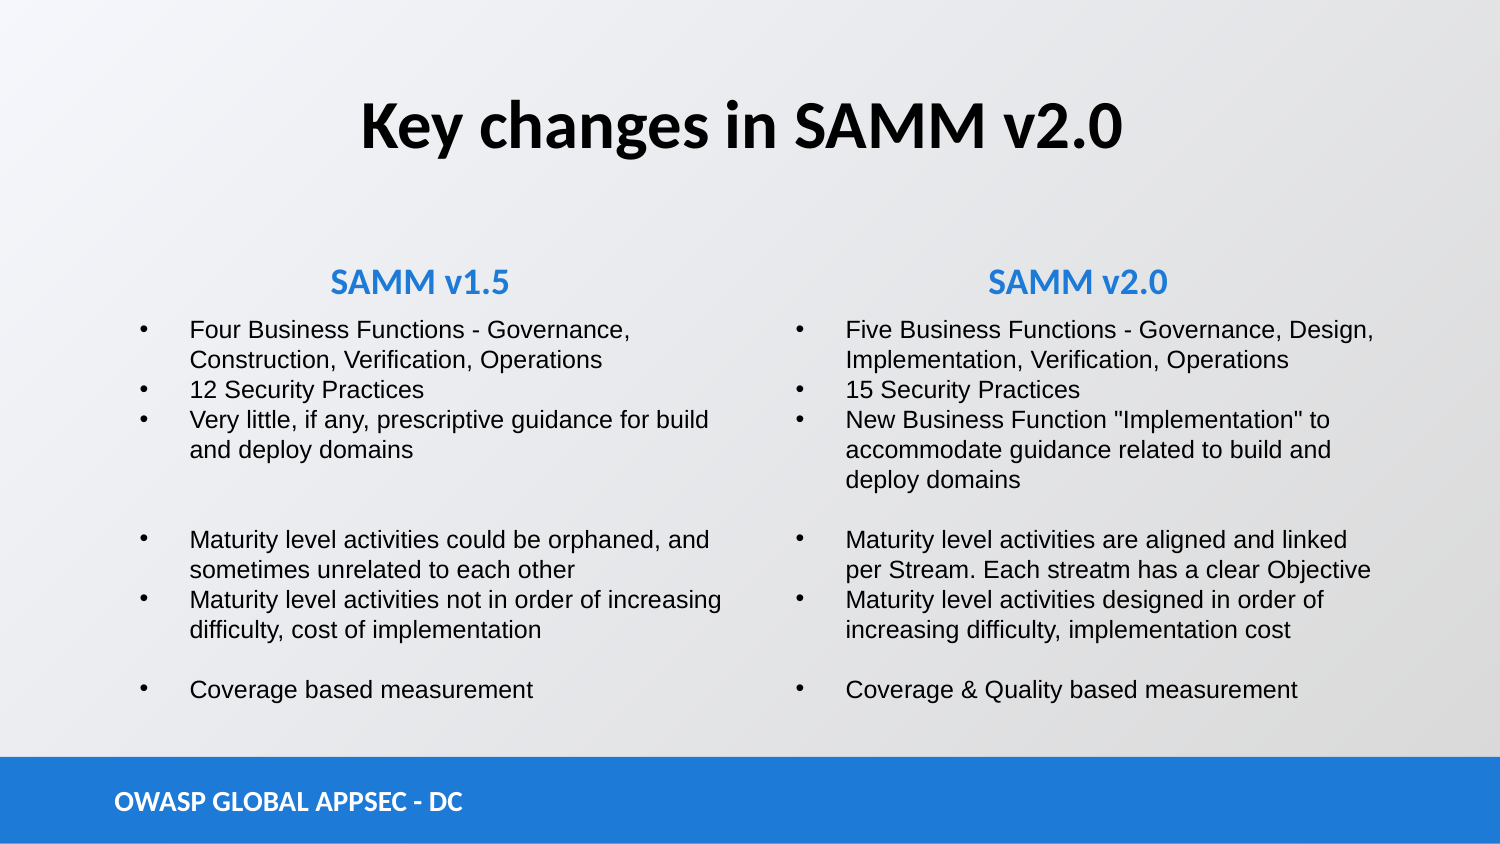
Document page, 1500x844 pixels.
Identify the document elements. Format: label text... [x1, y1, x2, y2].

list SAMM v1.5 [103, 206, 738, 308]
list Four Business Functions - Governance, Construction, Verification, Operations 12 Security Practices Very little, if any, prescriptive guidance for build and deploy domains Maturity level activities could be orphaned, and sometimes unrelated to each other Maturity level activities not in order of increasing difficulty, cost of implementation Coverage based measurement [103, 308, 738, 762]
list SAMM v2.0 [759, 206, 1398, 308]
list Five Business Functions - Governance, Design, Implementation, Verification, Operations 15 Security Practices New Business Function "Implementation" to accommodate guidance related to build and deploy domains Maturity level activities are aligned and linked per Stream. Each streatm has a clear Objective Maturity level activities designed in order of increasing difficulty, implementation cost Coverage & Quality based measurement [759, 308, 1398, 762]
title Key changes in SAMM v2.0 [103, 44, 1398, 208]
